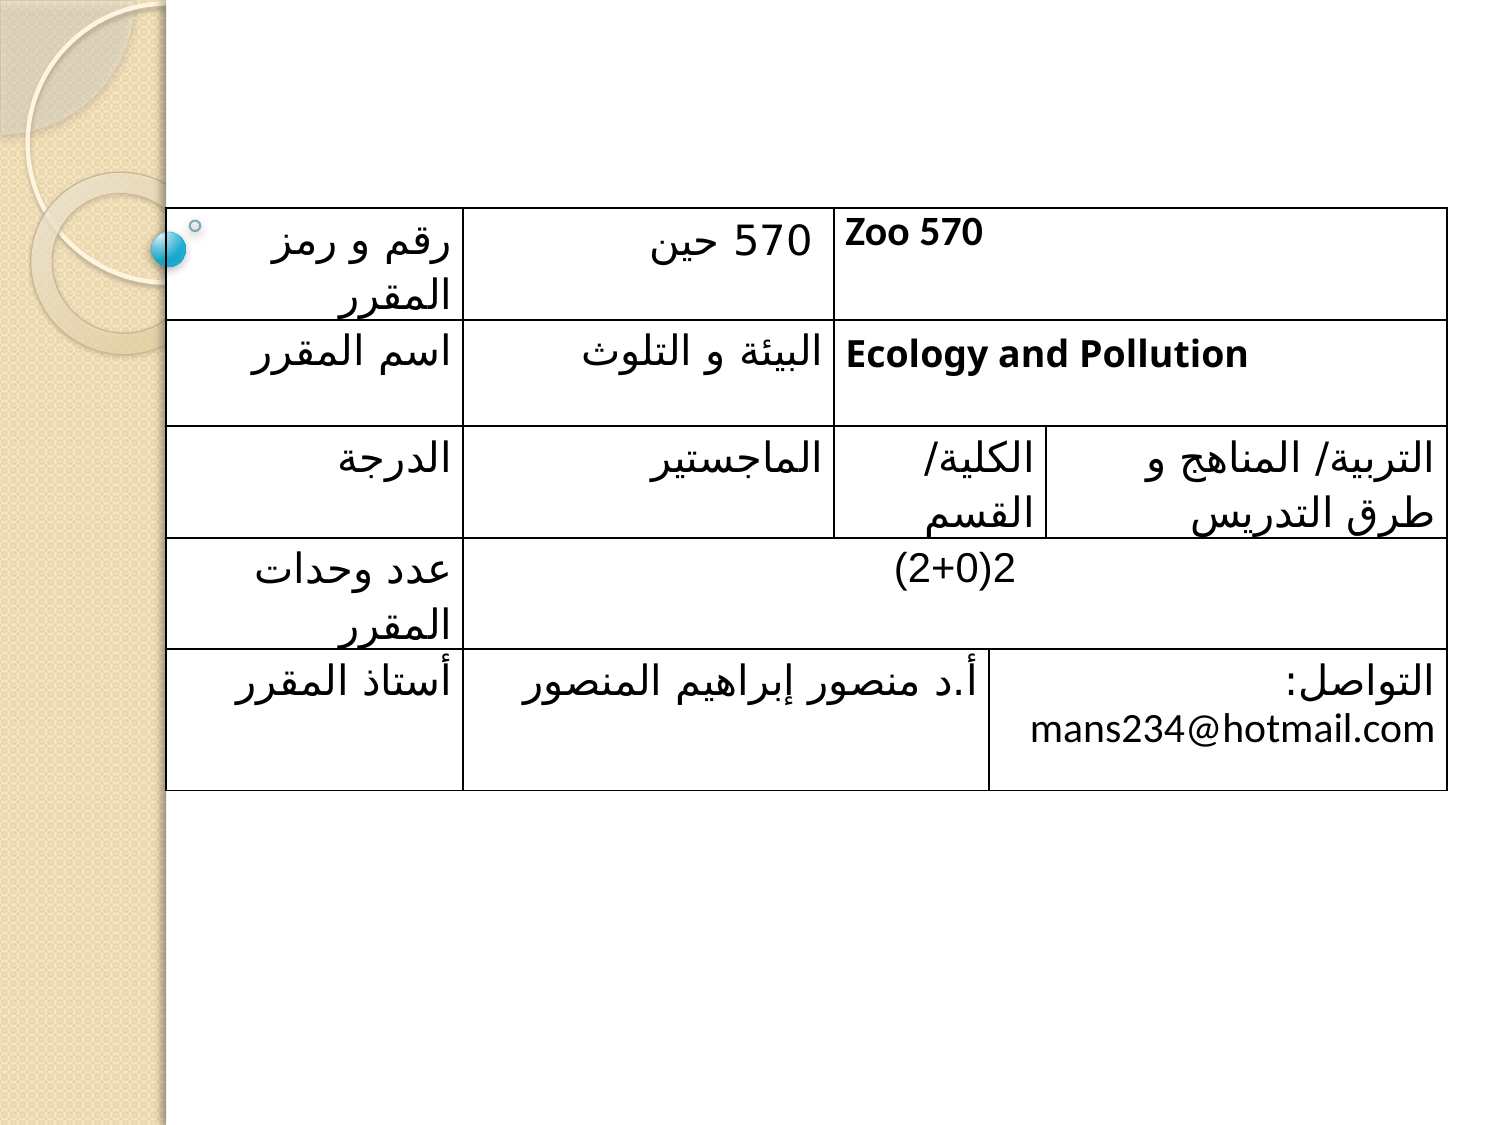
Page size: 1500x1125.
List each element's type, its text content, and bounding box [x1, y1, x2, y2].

table_cell أ.د منصور إبراهيم المنصور [464, 650, 988, 790]
table_header 570 حين [464, 209, 833, 319]
table_cell 2(2+0) [464, 539, 1446, 648]
table_cell التربية/ المناهج و طرق التدريس [1047, 427, 1446, 537]
table_cell البيئة و التلوث [464, 321, 833, 425]
table_cell الماجستير [464, 427, 833, 537]
table_cell اسم المقرر [167, 321, 462, 425]
table_header رقم و رمز المقرر [167, 209, 462, 319]
table_header Zoo 570 [835, 209, 1446, 319]
table_cell الكلية/ القسم [835, 427, 1045, 537]
table_cell أستاذ المقرر [167, 650, 462, 790]
table_cell التواصل: mans234@hotmail.com [990, 650, 1446, 790]
table_cell Ecology and Pollution [835, 321, 1446, 425]
table_cell عدد وحدات المقرر [167, 539, 462, 648]
table_cell الدرجة [167, 427, 462, 537]
